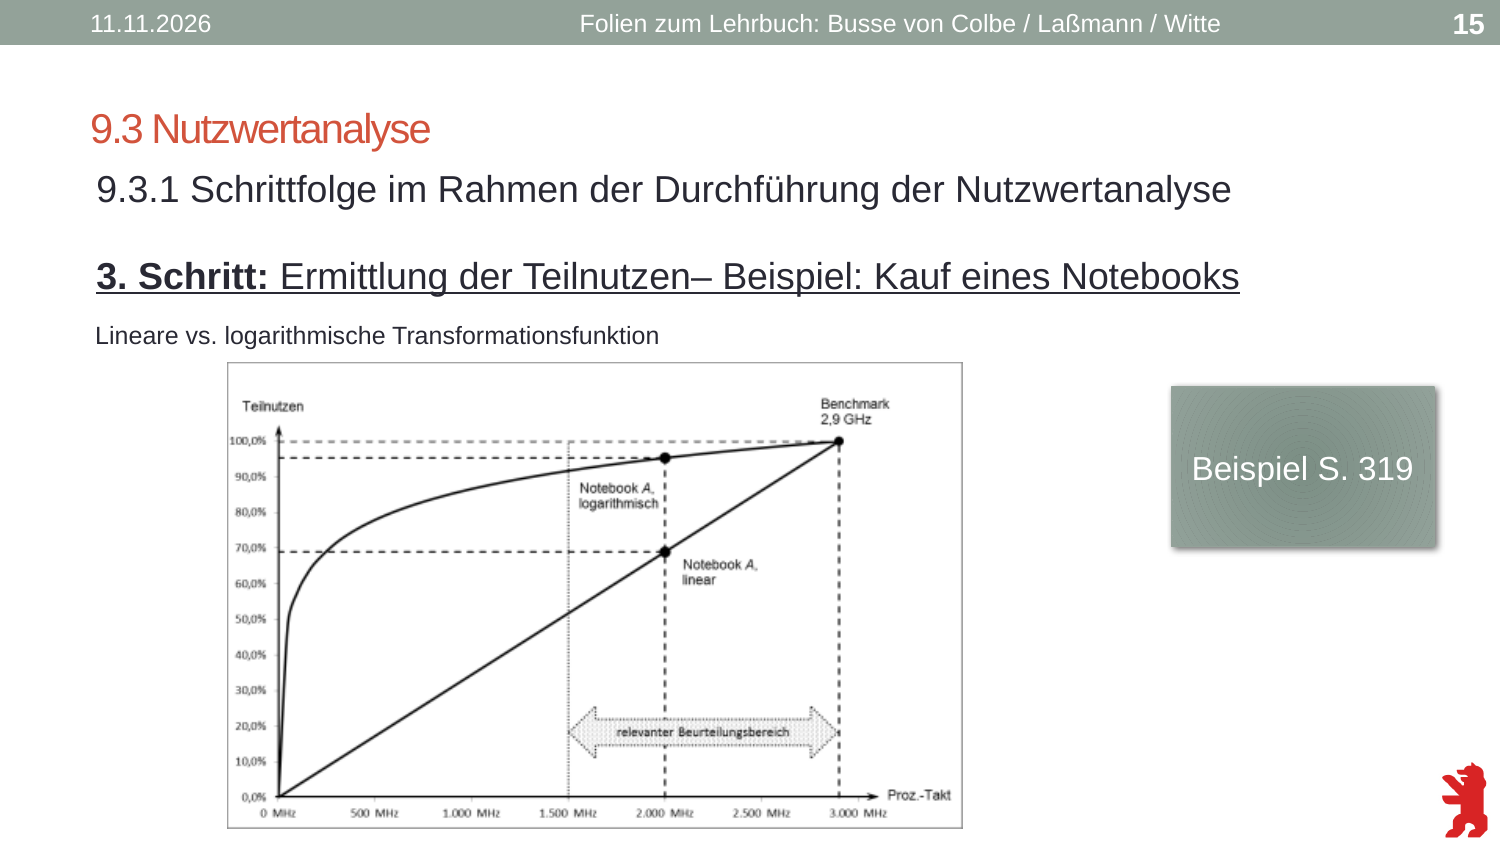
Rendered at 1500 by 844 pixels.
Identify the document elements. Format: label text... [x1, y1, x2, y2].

slide_number 15 [1325, 2, 1500, 43]
title 9.3 Nutzwertanalyse [75, 65, 1500, 188]
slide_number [75, 2, 550, 43]
text_box Lineare vs. logarithmische Transformationsfunktion [80, 312, 676, 357]
text_box 3. Schritt: Ermittlung der Teilnutzen– Beispiel: Kauf eines Notebooks [81, 244, 1255, 305]
text_box 9.3.1 Schrittfolge im Rahmen der Durchführung der Nutzwertanalyse [81, 157, 1248, 217]
text_box Beispiel S. 319 [1171, 386, 1435, 547]
picture [1434, 760, 1500, 844]
picture [227, 362, 963, 829]
footer Folien zum Lehrbuch: Busse von Colbe / Laßmann / Witte [562, 2, 1238, 43]
